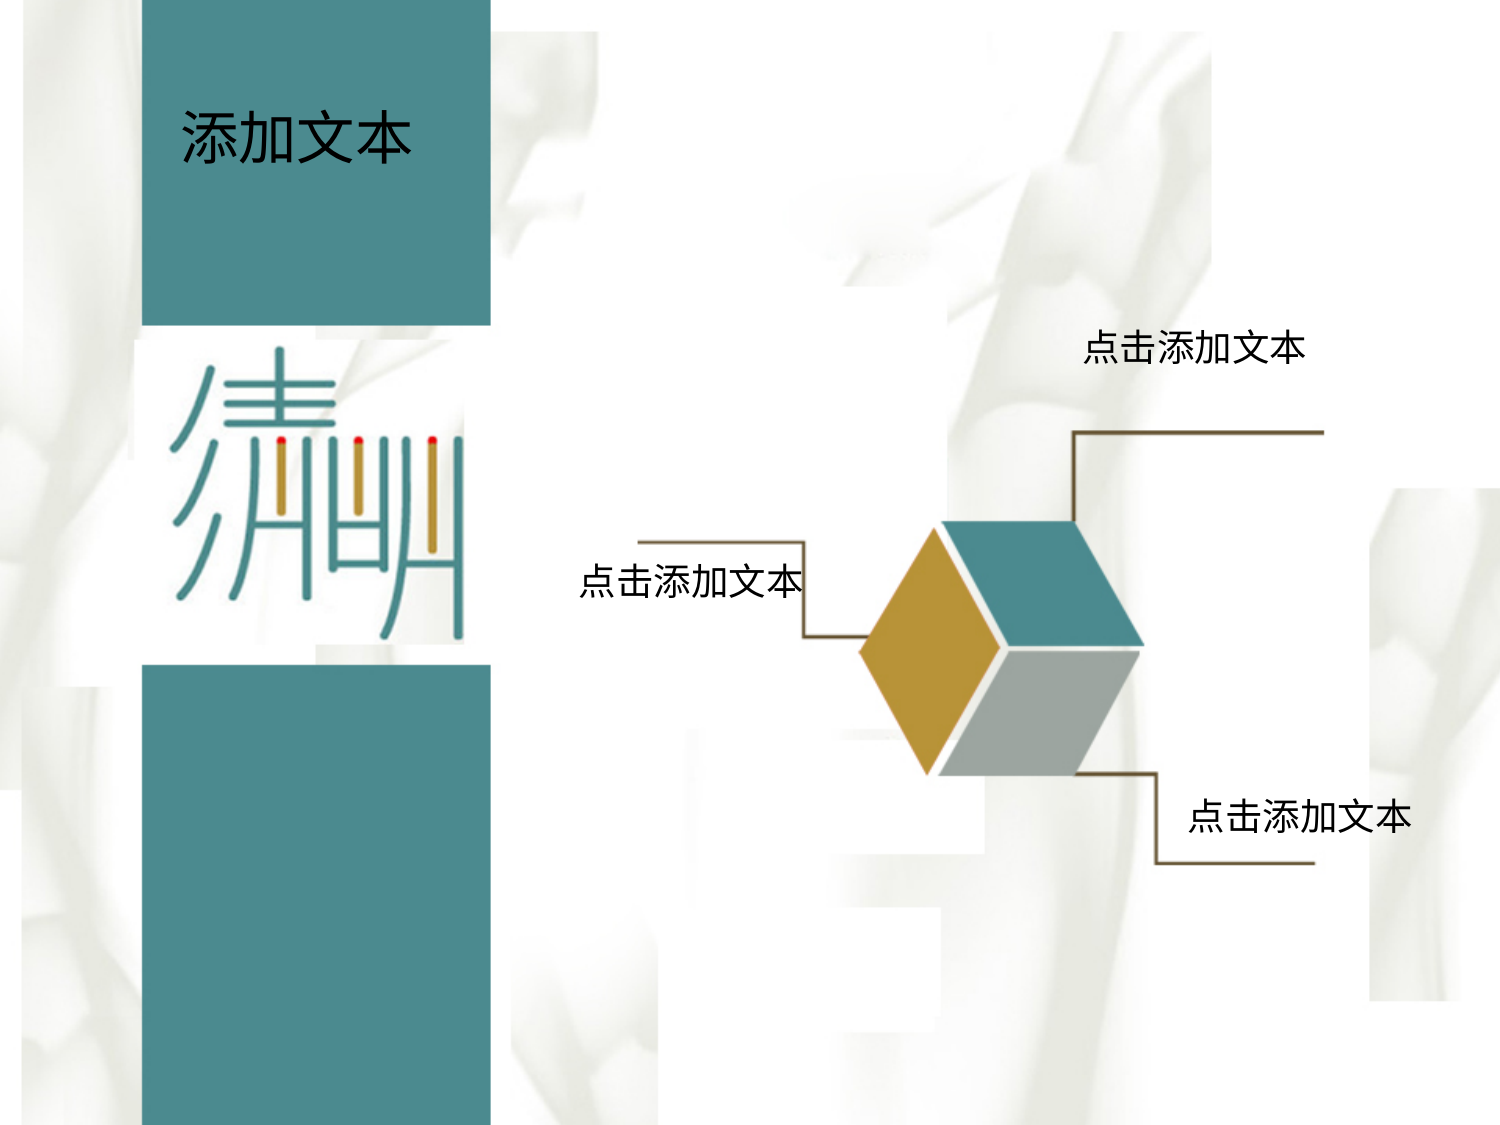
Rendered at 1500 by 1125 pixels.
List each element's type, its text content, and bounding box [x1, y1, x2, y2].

text_box 点击添加文本 [1173, 785, 1428, 845]
text_box 添加文本 [165, 93, 429, 179]
text_box 点击添加文本 [563, 550, 819, 611]
picture [0, 0, 1500, 1125]
text_box 点击添加文本 [1067, 316, 1323, 377]
